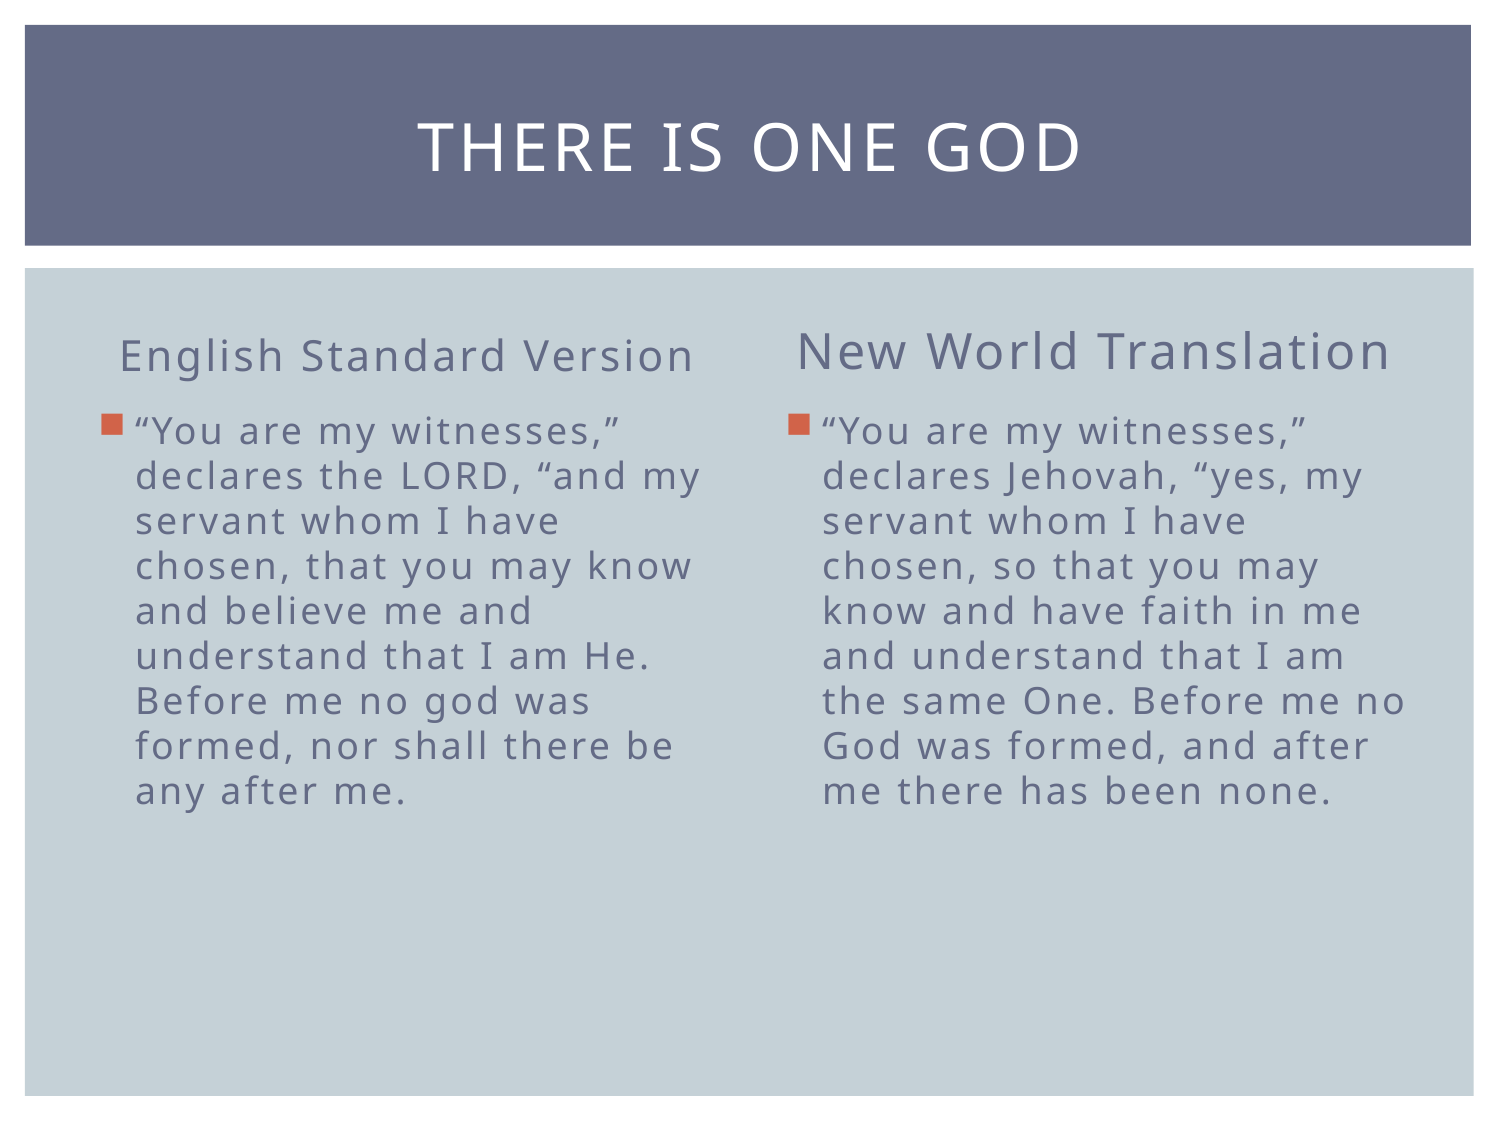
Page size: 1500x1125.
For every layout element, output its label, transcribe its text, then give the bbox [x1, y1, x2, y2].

list “You are my witnesses,” declares Jehovah, “yes, my servant whom I have chosen, so that you may know and have faith in me and understand that I am the same One. Before me no God was formed, and after me there has been none. [761, 399, 1425, 1005]
list “You are my witnesses,” declares the Lord, “and my servant whom I have chosen, that you may know and believe me and understand that I am He. Before me no god was formed, nor shall there be any after me. [75, 399, 738, 1005]
list English Standard Version [75, 282, 738, 388]
title There is one god [62, 58, 1438, 232]
list New World Translation [761, 282, 1425, 388]
